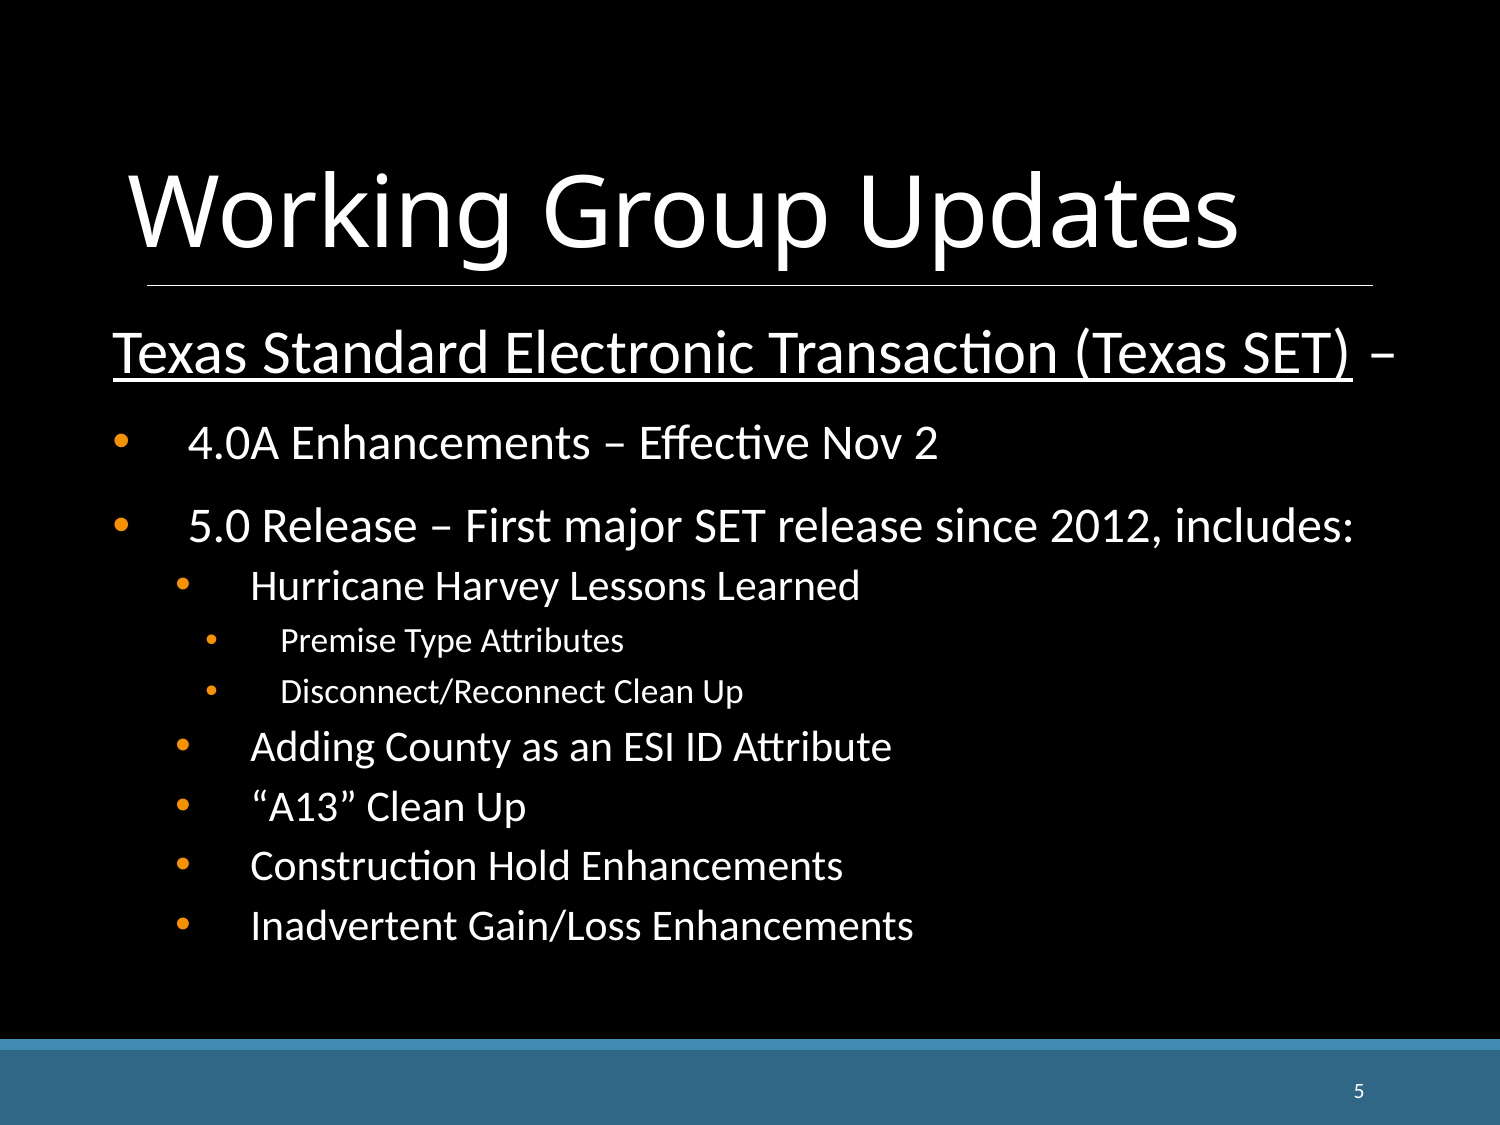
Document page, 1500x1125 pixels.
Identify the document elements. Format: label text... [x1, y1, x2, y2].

slide_number 5 [1218, 1059, 1380, 1120]
list Texas Standard Electronic Transaction (Texas SET) – 4.0A Enhancements – Effective Nov 2 5.0 Release – First major SET release since 2012, includes: Hurricane Harvey Lessons Learned Premise Type Attributes Disconnect/Reconnect Clean Up Adding County as an ESI ID Attribute “A13” Clean Up Construction Hold Enhancements Inadvertent Gain/Loss Enhancements [112, 312, 1413, 1000]
title Working Group Updates [112, 75, 1350, 275]
